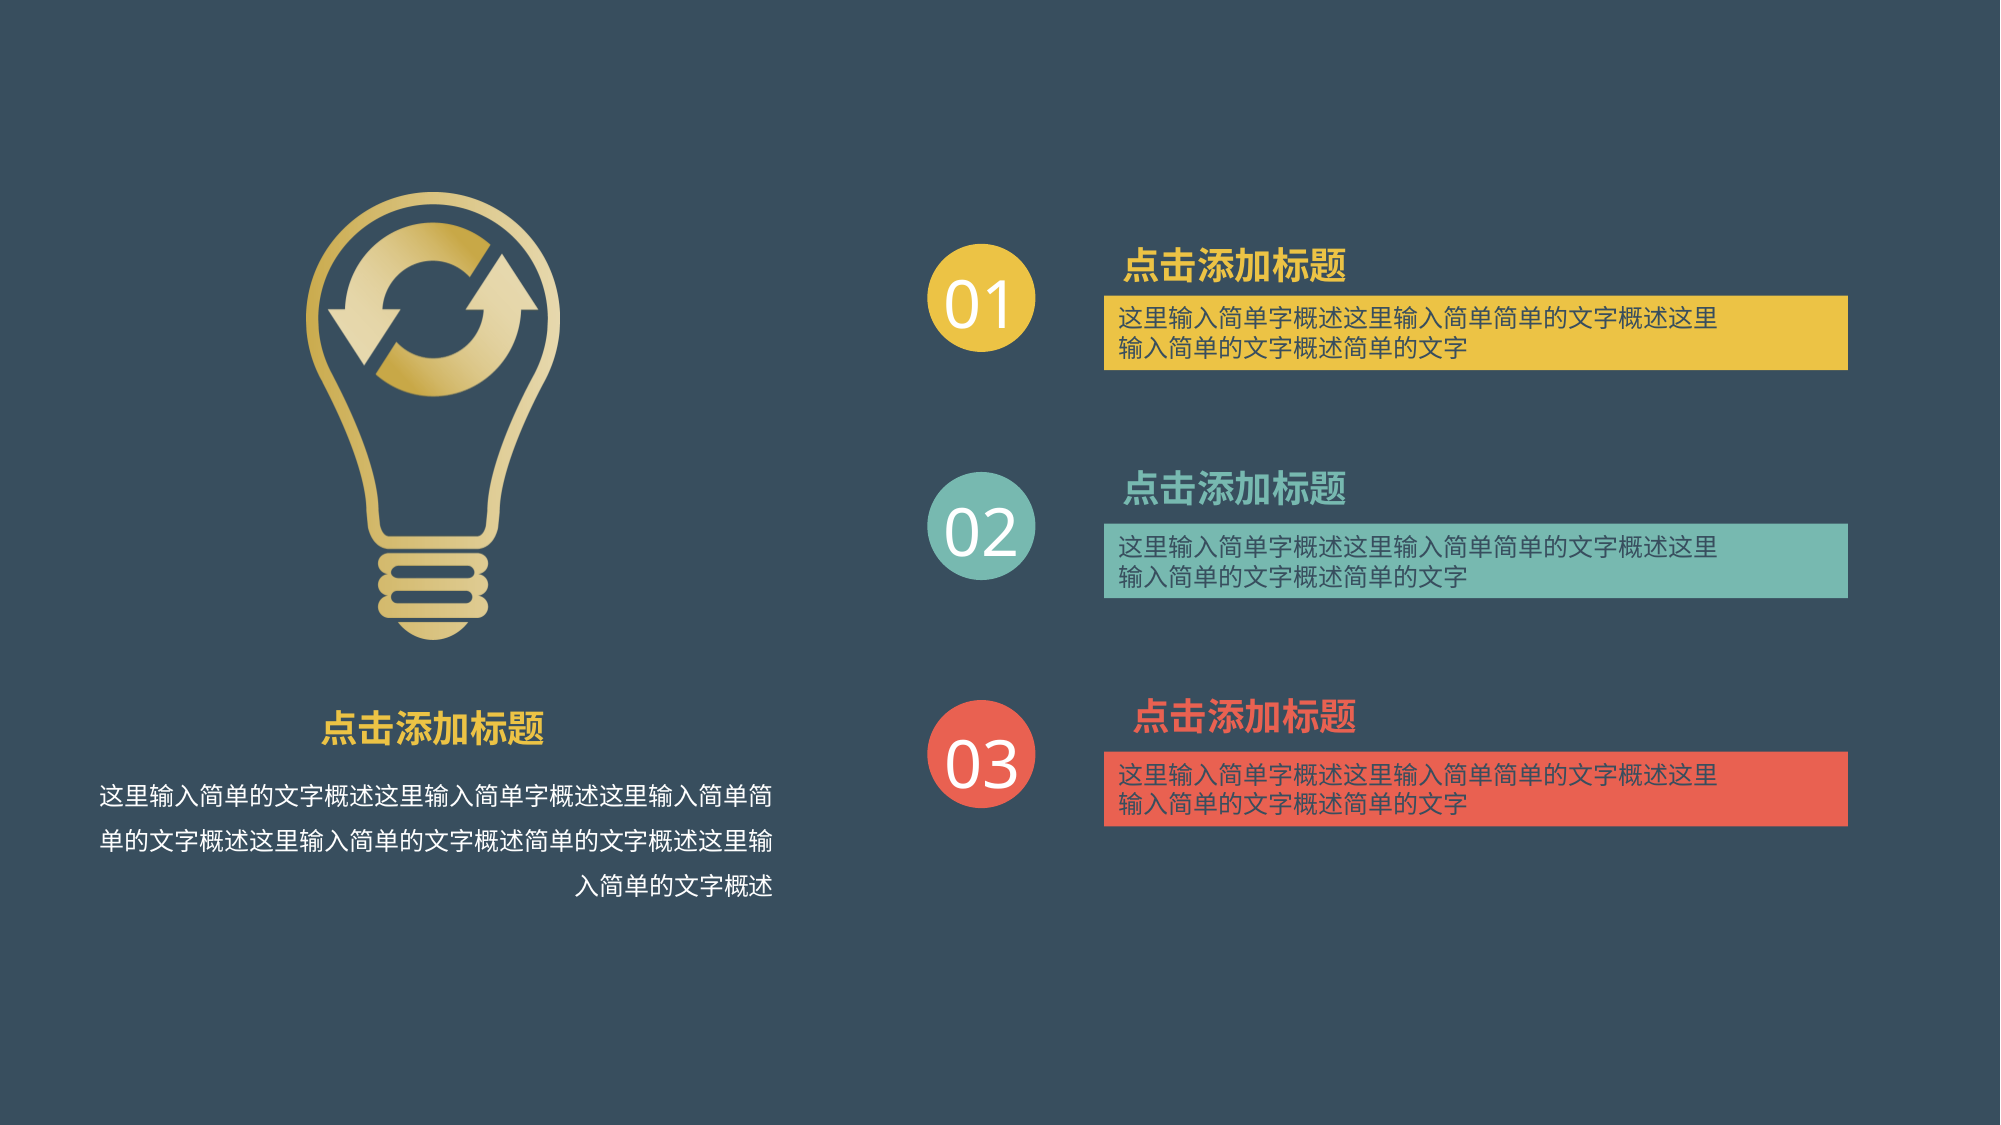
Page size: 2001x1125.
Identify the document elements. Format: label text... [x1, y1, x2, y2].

text_box [960, 349, 1002, 353]
text_box [949, 242, 1014, 253]
text_box 02 [928, 482, 1035, 577]
text_box 点击添加标题 [1093, 435, 1376, 518]
text_box 03 [929, 714, 1036, 810]
text_box [943, 699, 1020, 714]
text_box [960, 577, 1003, 582]
text_box 点击添加标题 [1093, 212, 1376, 295]
text_box 点击添加标题 [1104, 662, 1386, 746]
text_box 这里输入简单字概述这里输入简单简单的文字概述这里 输入简单的文字概述简单的文字 [1104, 295, 1848, 371]
text_box 这里输入简单字概述这里输入简单简单的文字概述这里 输入简单的文字概述简单的文字 [1104, 523, 1848, 599]
text_box 这里输入简单的文字概述这里输入简单字概述这里输入简单简单的文字概述这里输入简单的文字概述简单的文字概述这里输入简单的文字概述 [76, 758, 790, 908]
text_box [948, 470, 1015, 482]
picture [306, 192, 560, 640]
text_box 这里输入简单字概述这里输入简单简单的文字概述这里 输入简单的文字概述简单的文字 [1104, 751, 1848, 827]
text_box 01 [928, 253, 1035, 349]
text_box 点击添加标题 [292, 674, 574, 758]
